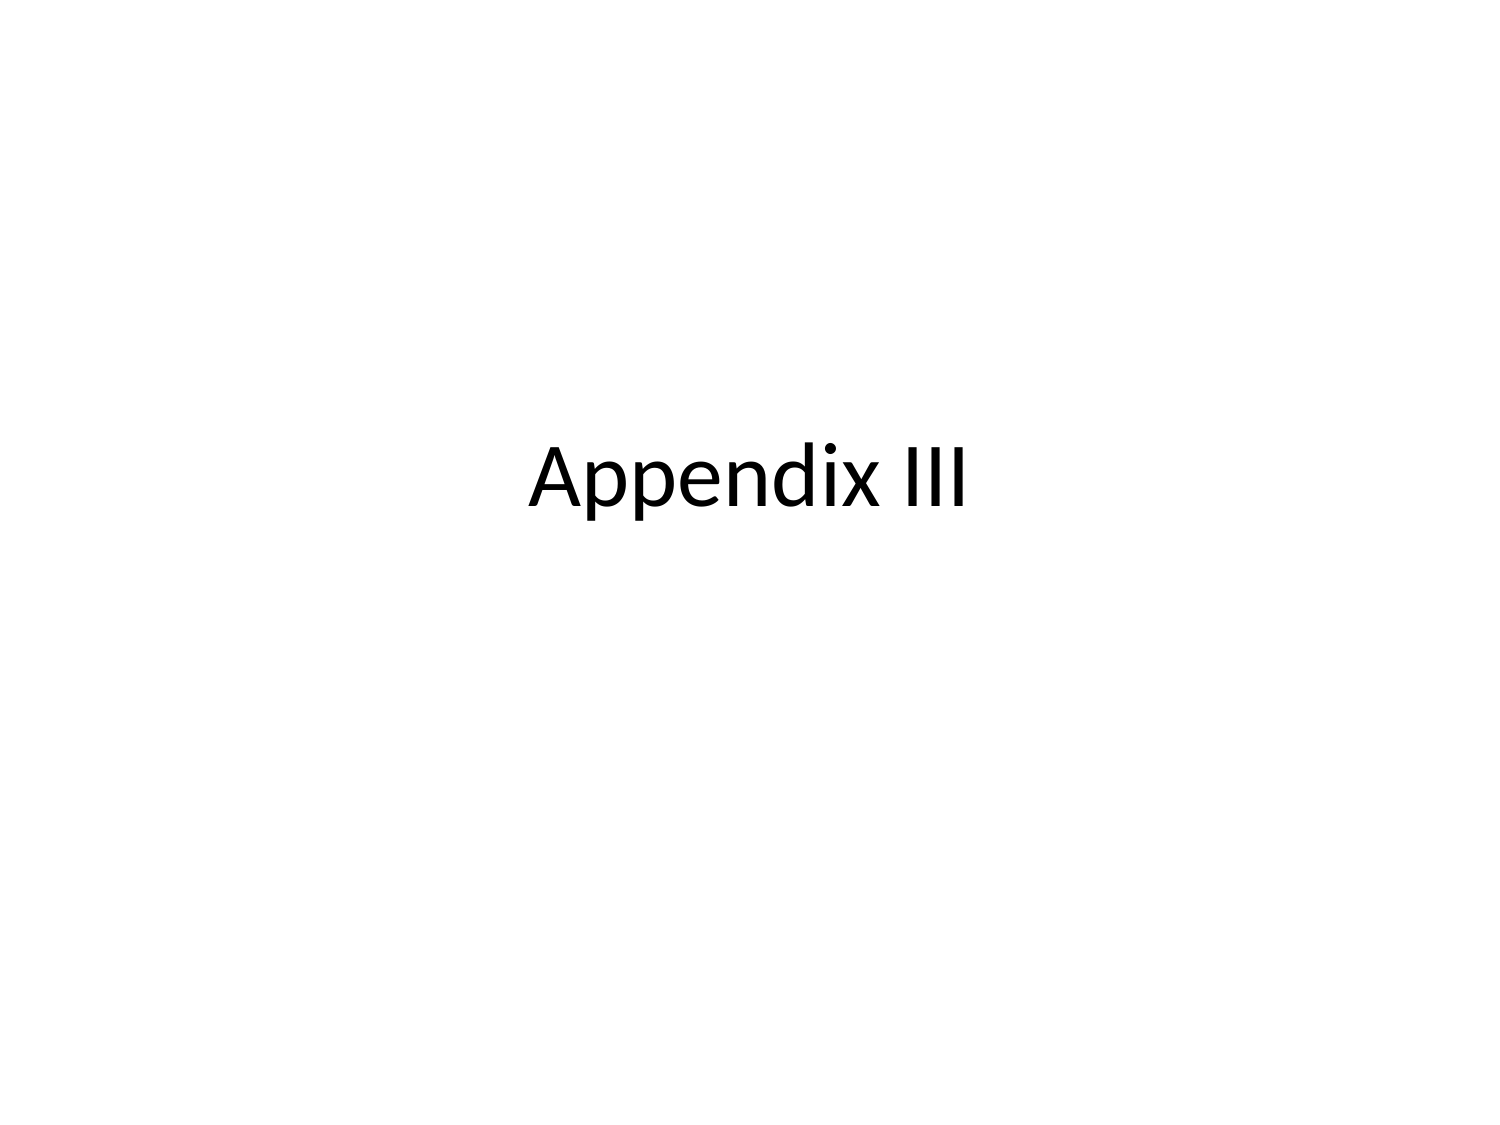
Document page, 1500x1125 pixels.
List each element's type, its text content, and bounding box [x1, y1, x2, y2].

title Appendix III [112, 349, 1388, 591]
